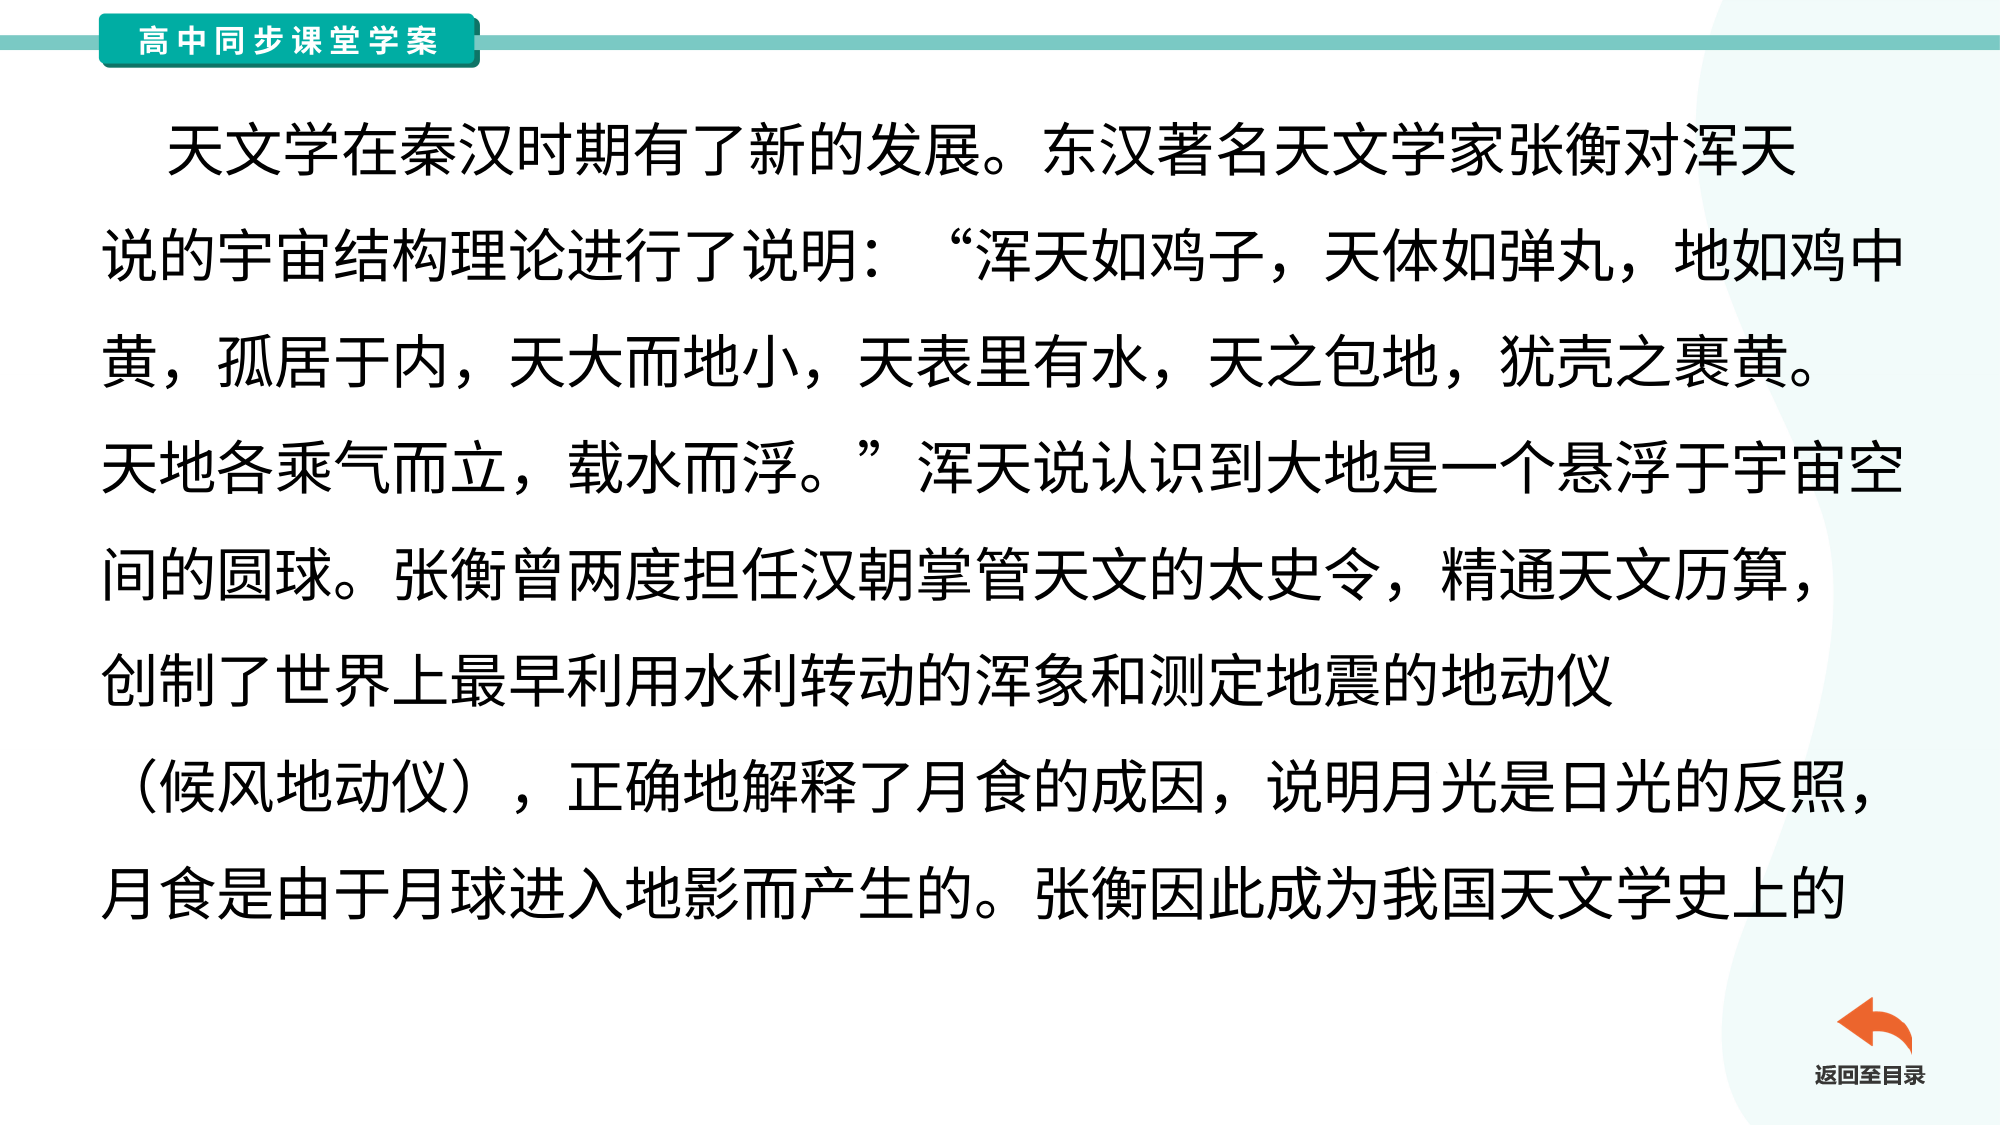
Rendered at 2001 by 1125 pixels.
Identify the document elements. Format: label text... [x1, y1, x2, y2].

text_box 天文学在秦汉时期有了新的发展。东汉著名天文学家张衡对浑天 说的宇宙结构理论进行了说明：“浑天如鸡子，天体如弹丸，地如鸡中 黄，孤居于内，天大而地小，天表里有水，天之包地，犹壳之裹黄。 天地各乘气而立，载水而浮。”浑天说认识到大地是一个悬浮于宇宙空 间的圆球。张衡曾两度担任汉朝掌管天文的太史令，精通天文历算， 创制了世界上最早利用水利转动的浑象和测定地震的地动仪 （候风地动仪），正确地解释了月食的成因，说明月光是日光的反照， 月食是由于月球进入地影而产生的。张衡因此成为我国天文学史上的 [100, 76, 1899, 927]
picture [0, 0, 2000, 1125]
